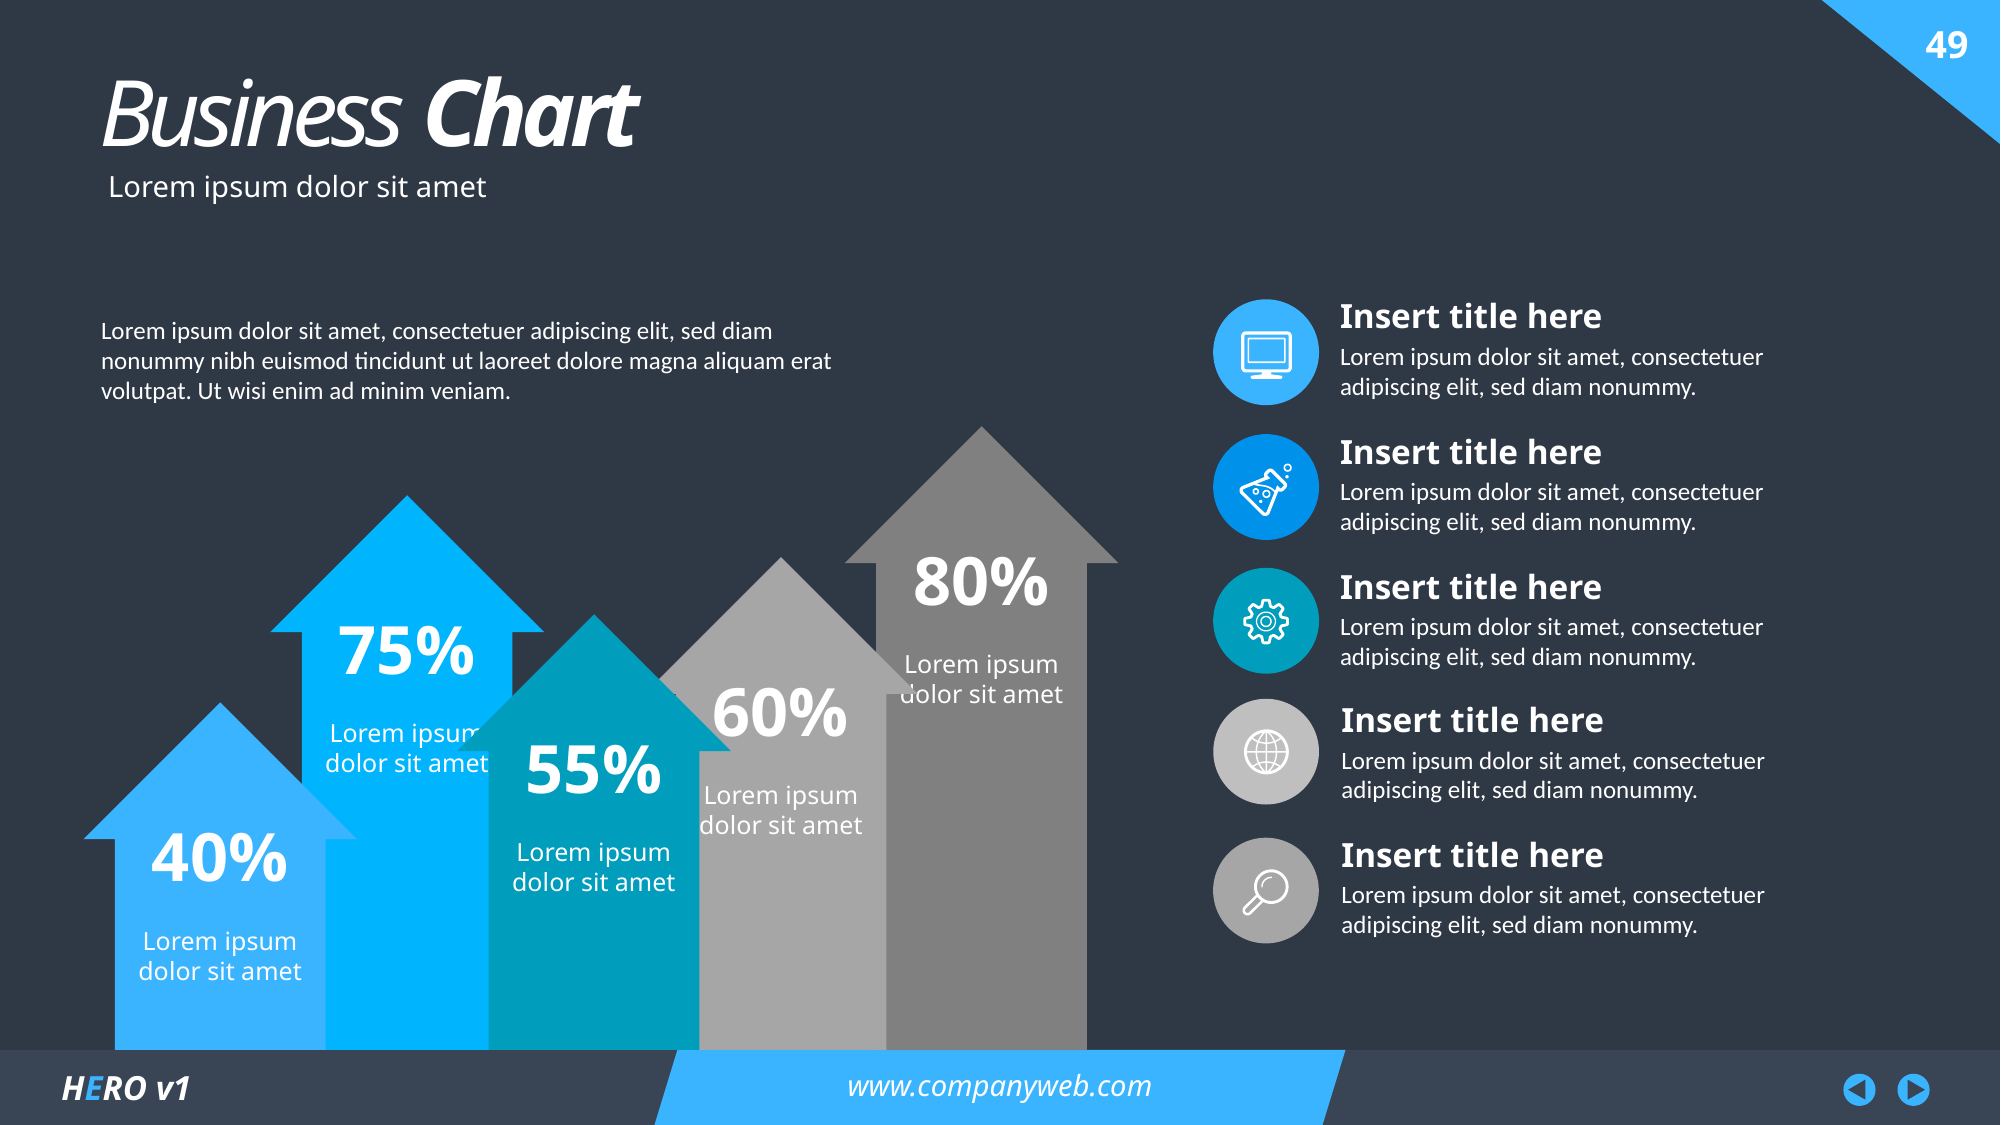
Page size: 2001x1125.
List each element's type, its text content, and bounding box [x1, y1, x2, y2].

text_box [1213, 837, 1319, 944]
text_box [1213, 698, 1319, 805]
text_box Lorem ipsum dolor sit amet, consectetuer adipiscing elit, sed diam nonummy. [1326, 871, 1871, 946]
text_box 55% Lorem ipsum dolor sit amet [454, 612, 734, 1051]
text_box 40% Lorem ipsum dolor sit amet [80, 700, 360, 1051]
text_box Lorem ipsum dolor sit amet, consectetuer adipiscing elit, sed diam nonummy. [1325, 603, 1869, 678]
text_box 75% Lorem ipsum dolor sit amet [267, 493, 547, 1051]
text_box Business Chart [84, 63, 1171, 169]
text_box Insert title here [1326, 826, 1752, 882]
text_box 80% Lorem ipsum dolor sit amet [842, 424, 1121, 1052]
text_box Lorem ipsum dolor sit amet, consectetuer adipiscing elit, sed diam nonummy. [1325, 468, 1869, 544]
text_box Insert title here [1326, 692, 1752, 747]
text_box Lorem ipsum dolor sit amet, consectetuer adipiscing elit, sed diam nonummy nibh euismod tincidunt ut laoreet dolore magna aliquam erat volutpat. Ut wisi enim ad minim veniam. [86, 307, 862, 413]
text_box Insert title here [1325, 288, 1750, 343]
text_box 60% Lorem ipsum dolor sit amet [659, 555, 921, 1051]
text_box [1213, 567, 1320, 674]
text_box Lorem ipsum dolor sit amet, consectetuer adipiscing elit, sed diam nonummy. [1326, 736, 1871, 812]
text_box Lorem ipsum dolor sit amet, consectetuer adipiscing elit, sed diam nonummy. [1325, 332, 1869, 408]
text_box Insert title here [1325, 423, 1750, 479]
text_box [1213, 434, 1320, 540]
text_box Insert title here [1325, 558, 1750, 614]
text_box Lorem ipsum dolor sit amet [93, 169, 785, 207]
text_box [1213, 299, 1320, 406]
